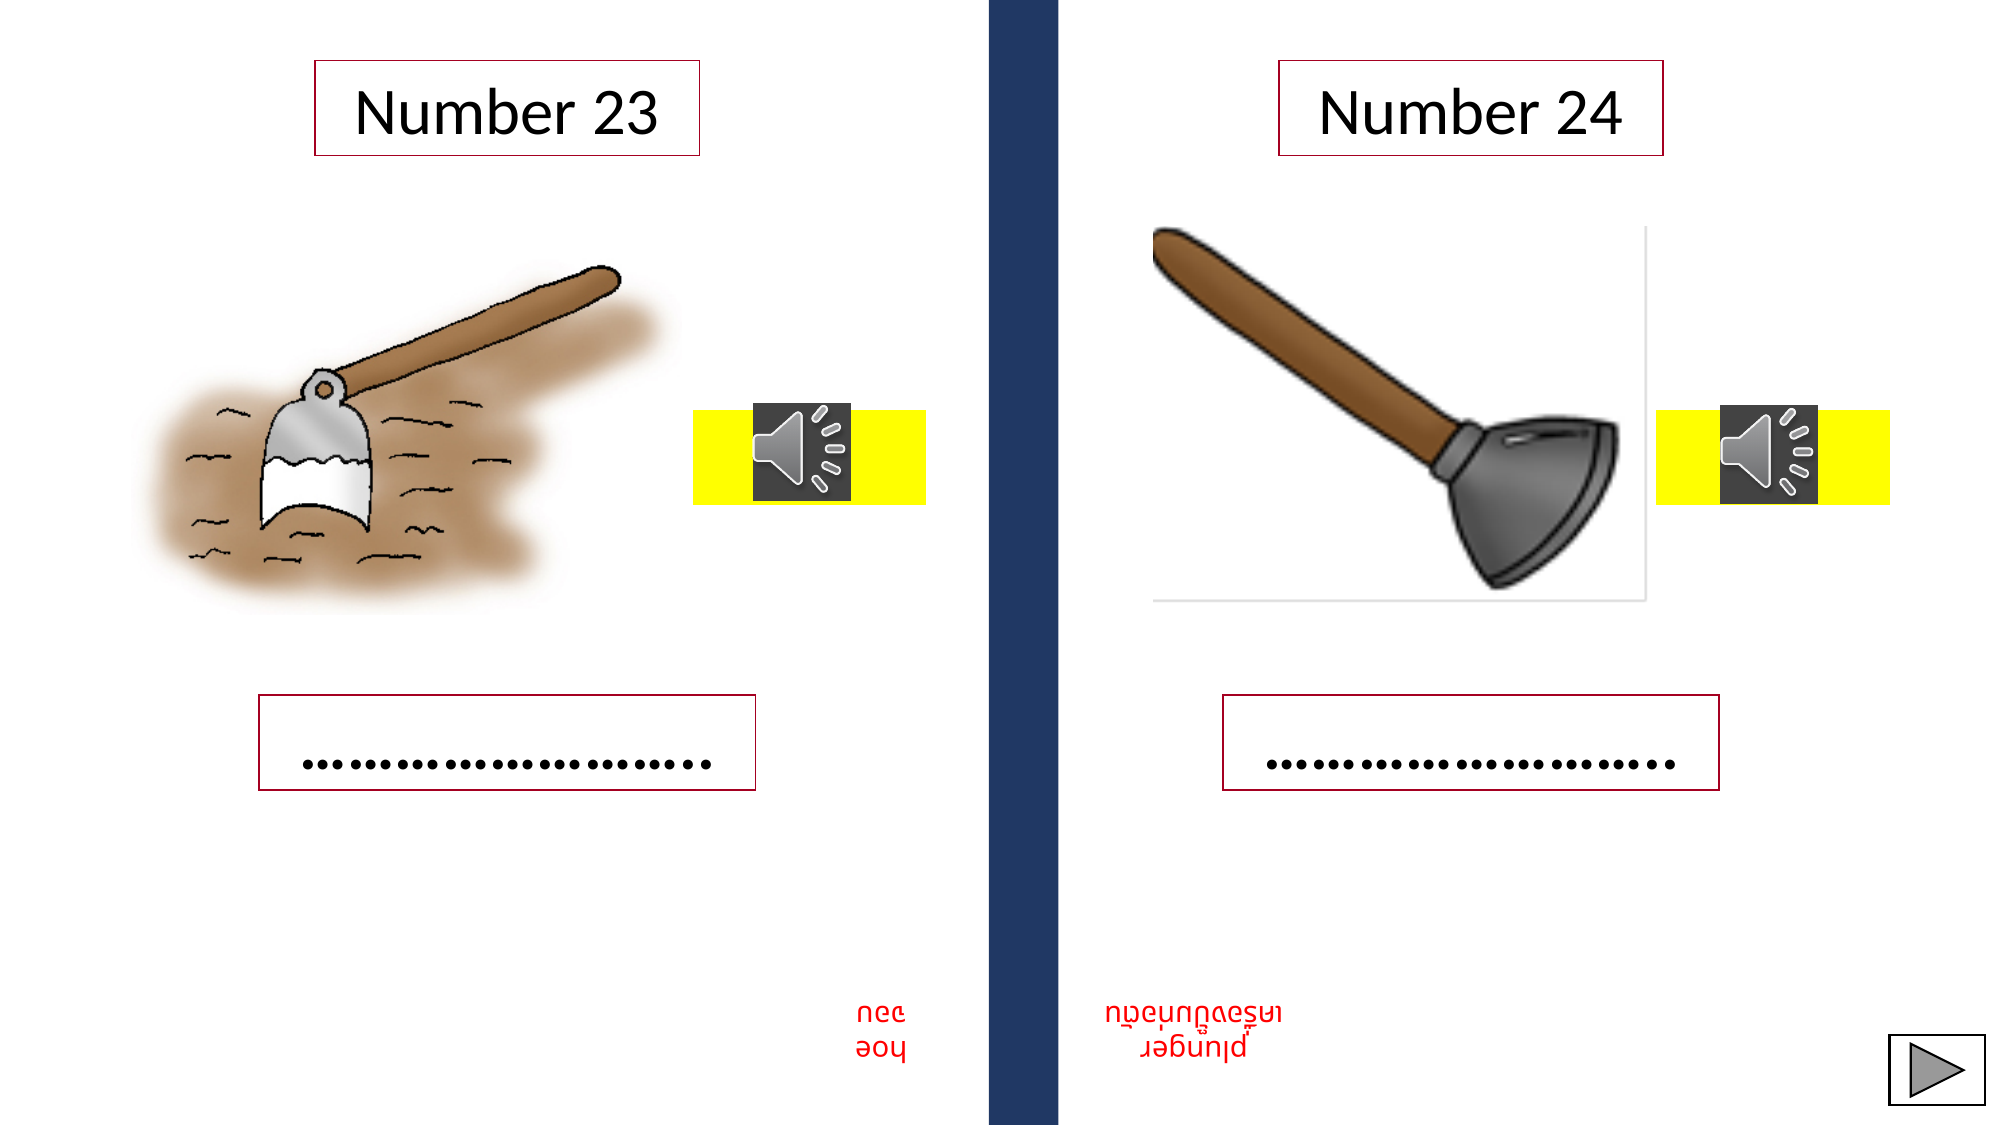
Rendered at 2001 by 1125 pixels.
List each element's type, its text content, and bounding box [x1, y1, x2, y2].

table_header [1656, 410, 1719, 505]
text_box [1888, 1034, 1986, 1106]
picture [131, 237, 682, 615]
text_box …………………….. [259, 695, 756, 790]
text_box …………………….. [1222, 695, 1720, 790]
table_header [1820, 410, 1890, 505]
text_box Number 23 [315, 60, 700, 156]
table_header [693, 410, 926, 505]
picture [1153, 226, 1651, 606]
picture [751, 401, 852, 502]
text_box hoe จอบ [809, 993, 954, 1078]
text_box Number 24 [1278, 60, 1664, 156]
text_box [988, 0, 1059, 1125]
text_box plunger เครื่องปั๊มท่อตัน [1075, 993, 1313, 1078]
picture [1719, 404, 1820, 505]
